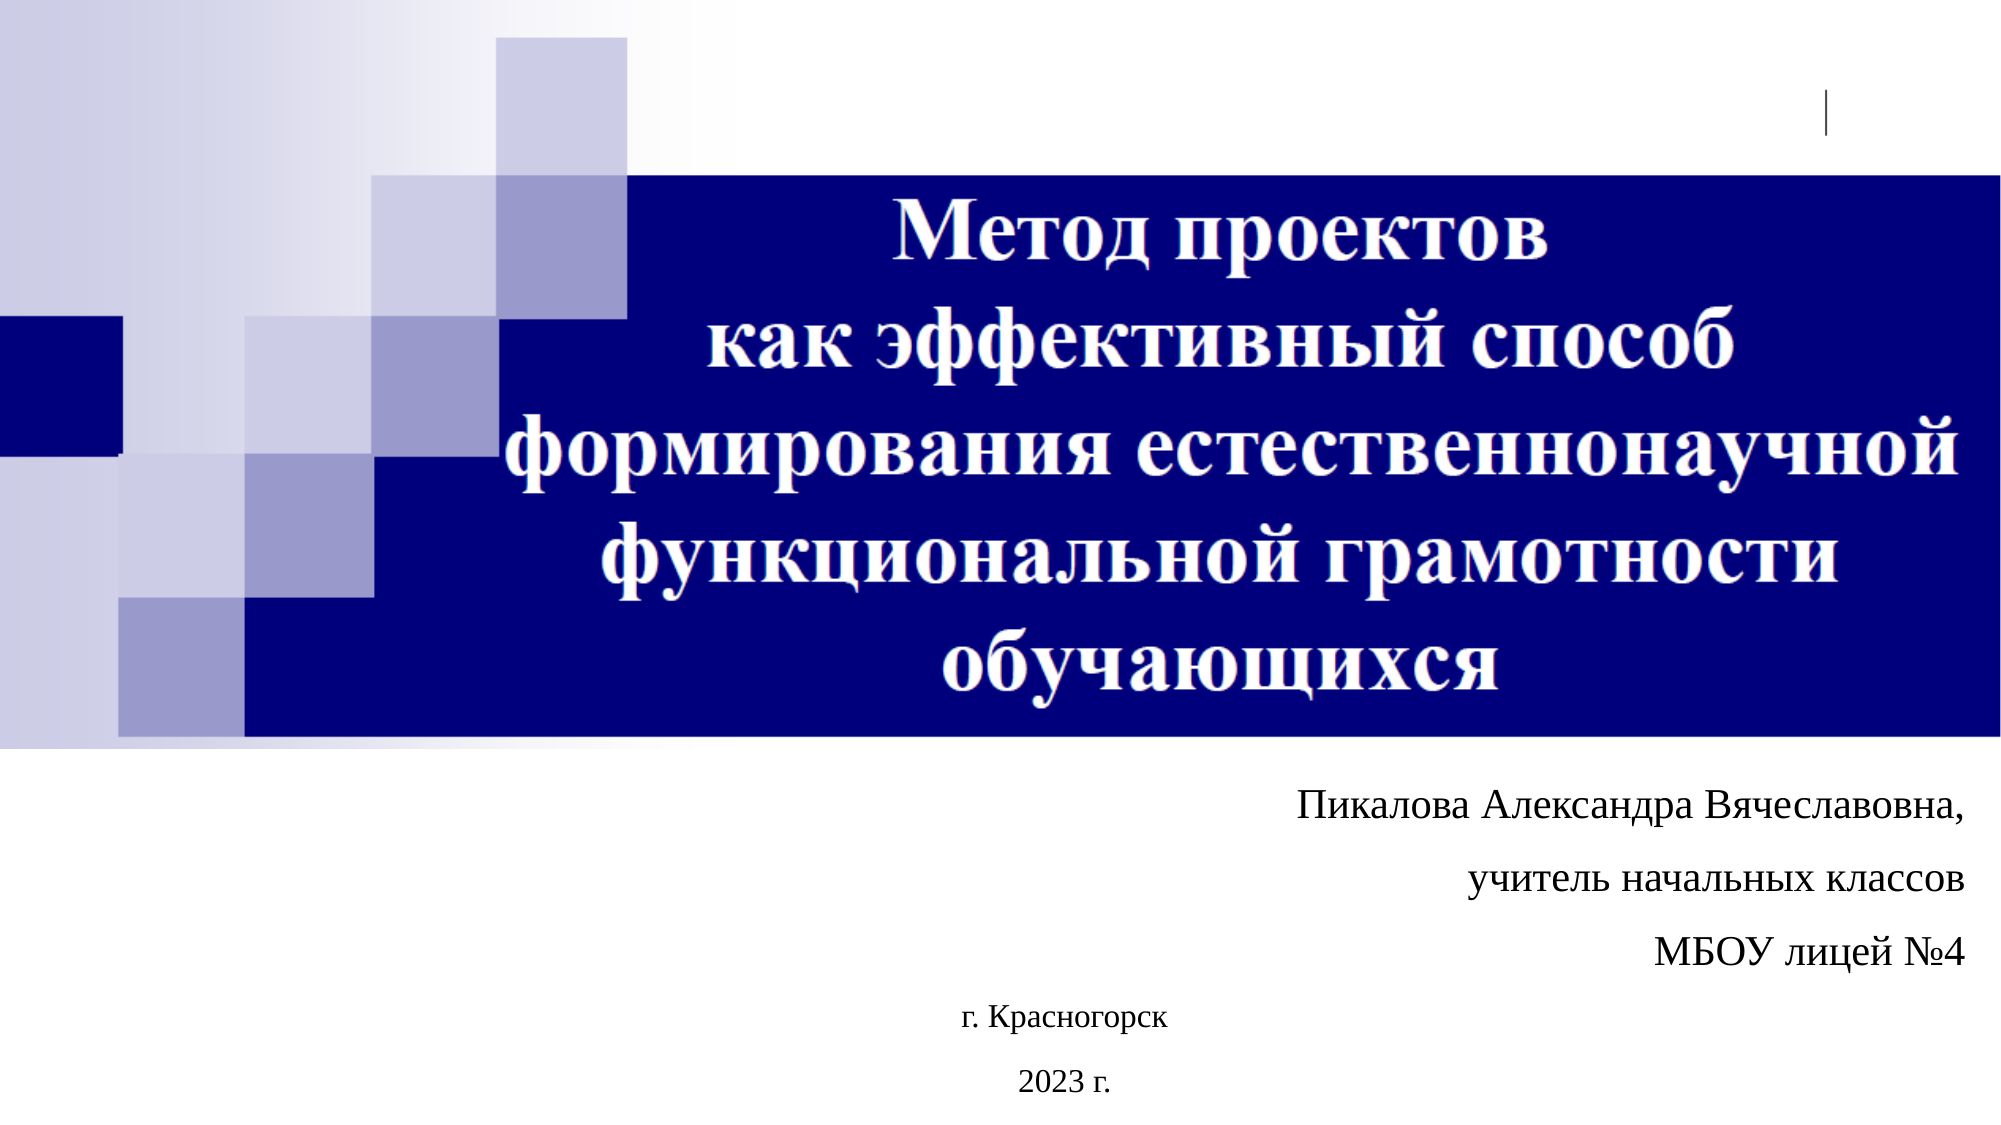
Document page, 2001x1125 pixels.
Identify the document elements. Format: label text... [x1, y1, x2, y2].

picture [0, 0, 2001, 749]
subtitle г. Красногорск 2023 г. [314, 983, 1815, 1083]
text_box Пикалова Александра Вячеславовна, учитель начальных классов МБОУ лицей №4 [480, 763, 1981, 983]
